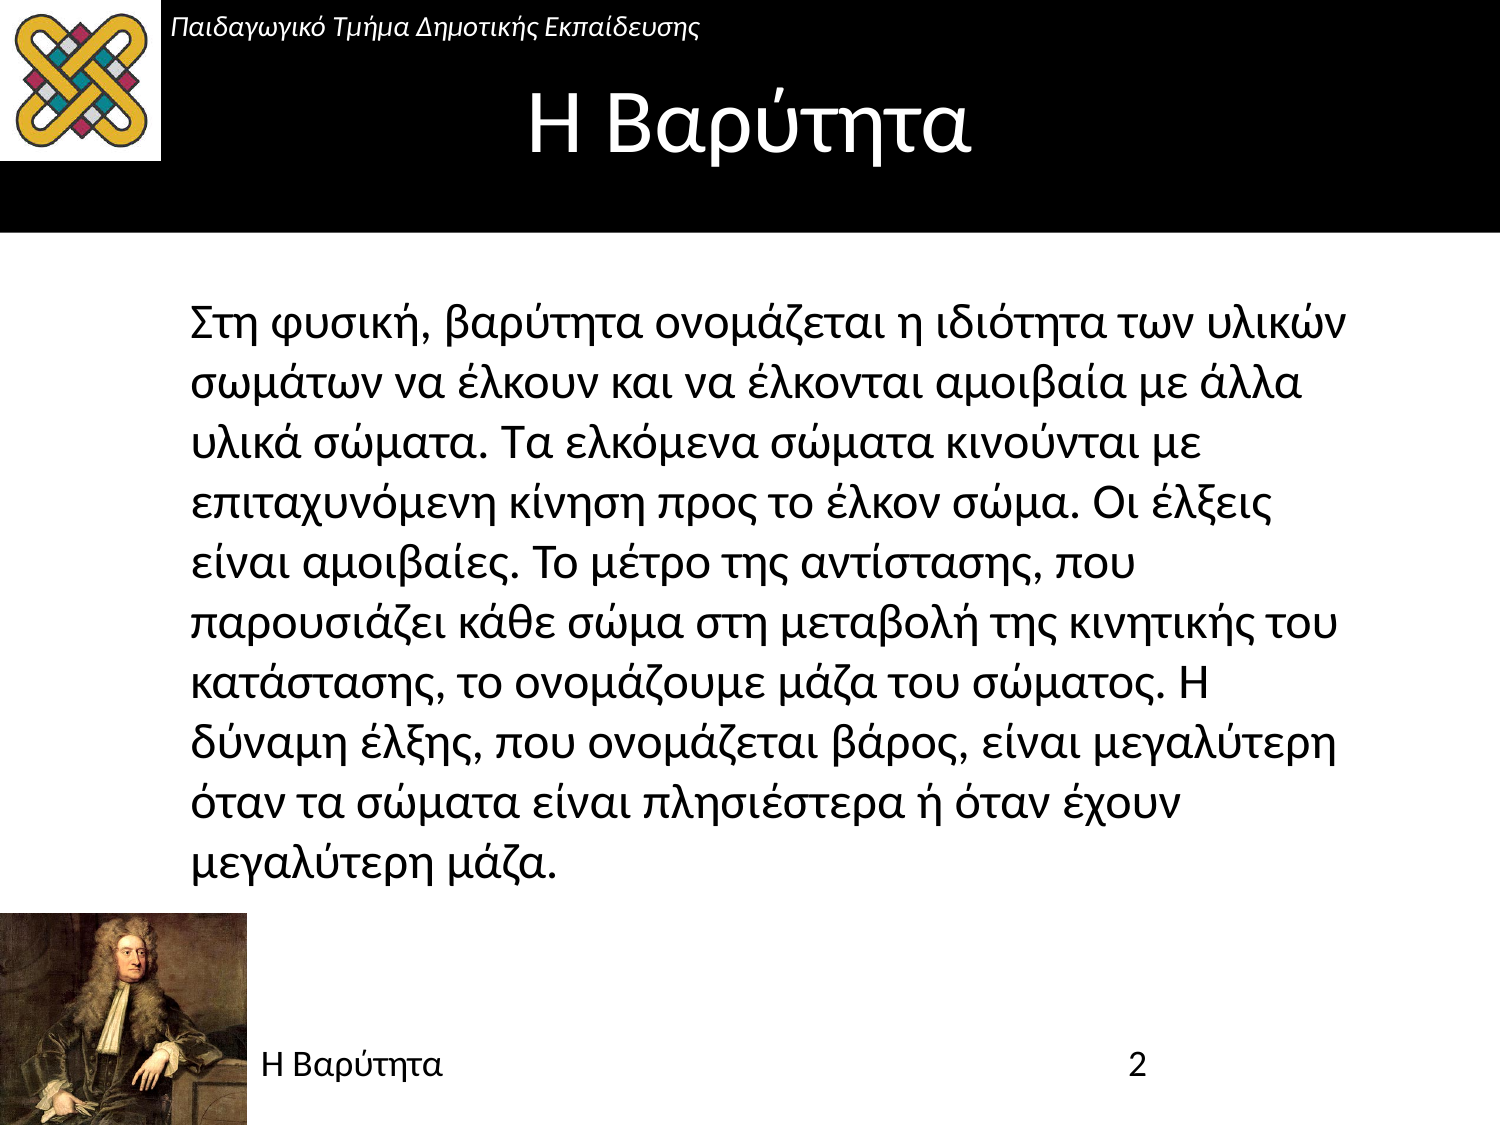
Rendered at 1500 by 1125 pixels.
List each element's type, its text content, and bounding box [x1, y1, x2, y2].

title Η Βαρύτητα [0, 0, 1500, 233]
picture [0, 913, 247, 1125]
picture [0, 0, 161, 161]
text_box Στη φυσική, βαρύτητα ονομάζεται η ιδιότητα των υλικών σωμάτων να έλκουν και να έλκονται αμοιβαία με άλλα υλικά σώματα. Τα ελκόμενα σώματα κινούνται με επιταχυνόμενη κίνηση προς το έλκον σώμα. Οι έλξεις είναι αμοιβαίες. Το μέτρο της αντίστασης, που παρουσιάζει κάθε σώμα στη μεταβολή της κινητικής του κατάστασης, το ονομάζουμε μάζα του σώματος. Η δύναμη έλξης, που ονομάζεται βάρος, είναι μεγαλύτερη όταν τα σώματα είναι πλησιέστερα ή όταν έχουν μεγαλύτερη μάζα. [175, 281, 1372, 896]
text_box Παιδαγωγικό Τμήμα Δημοτικής Εκπαίδευσης [162, 0, 715, 50]
